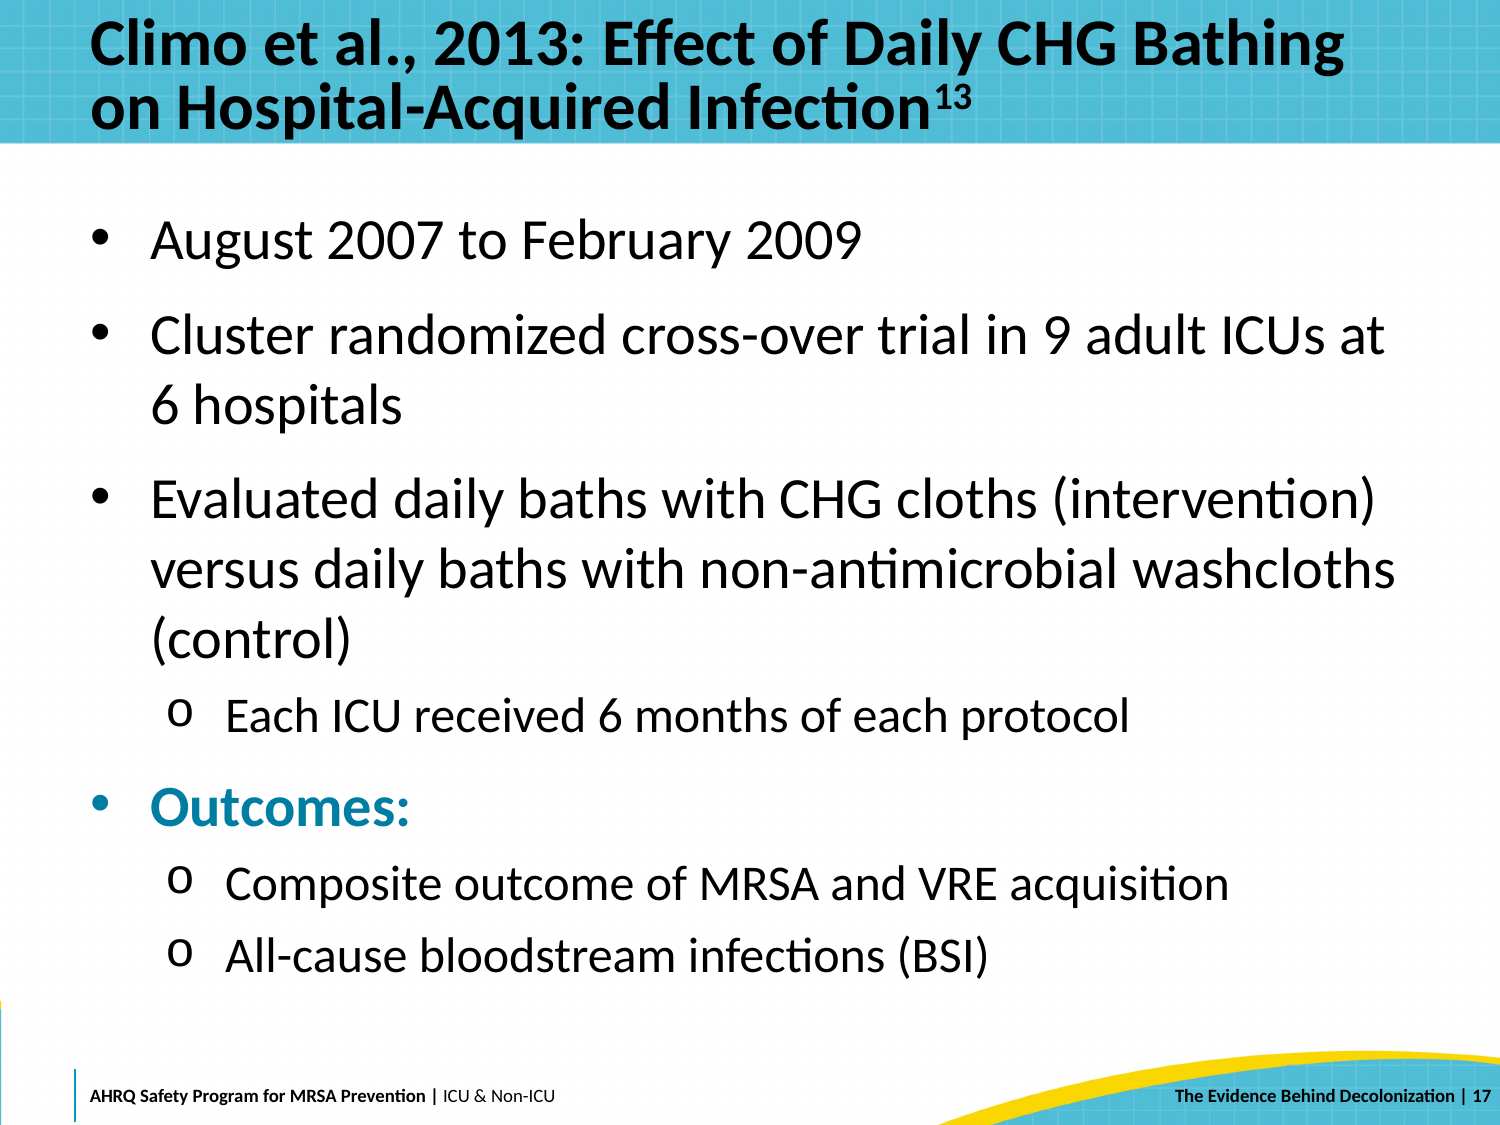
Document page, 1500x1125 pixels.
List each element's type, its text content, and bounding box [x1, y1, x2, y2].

title Climo et al., 2013: Effect of Daily CHG Bathing on Hospital-Acquired Infection13 [75, 0, 1425, 150]
picture [0, 0, 1500, 1125]
list August 2007 to February 2009 Cluster randomized cross-over trial in 9 adult ICUs at 6 hospitals Evaluated daily baths with CHG cloths (intervention) versus daily baths with non-antimicrobial washcloths (control) Each ICU received 6 months of each protocol Outcomes: Composite outcome of MRSA and VRE acquisition All-cause bloodstream infections (BSI) [75, 193, 1425, 1035]
slide_number | 17 [1455, 1065, 1500, 1125]
